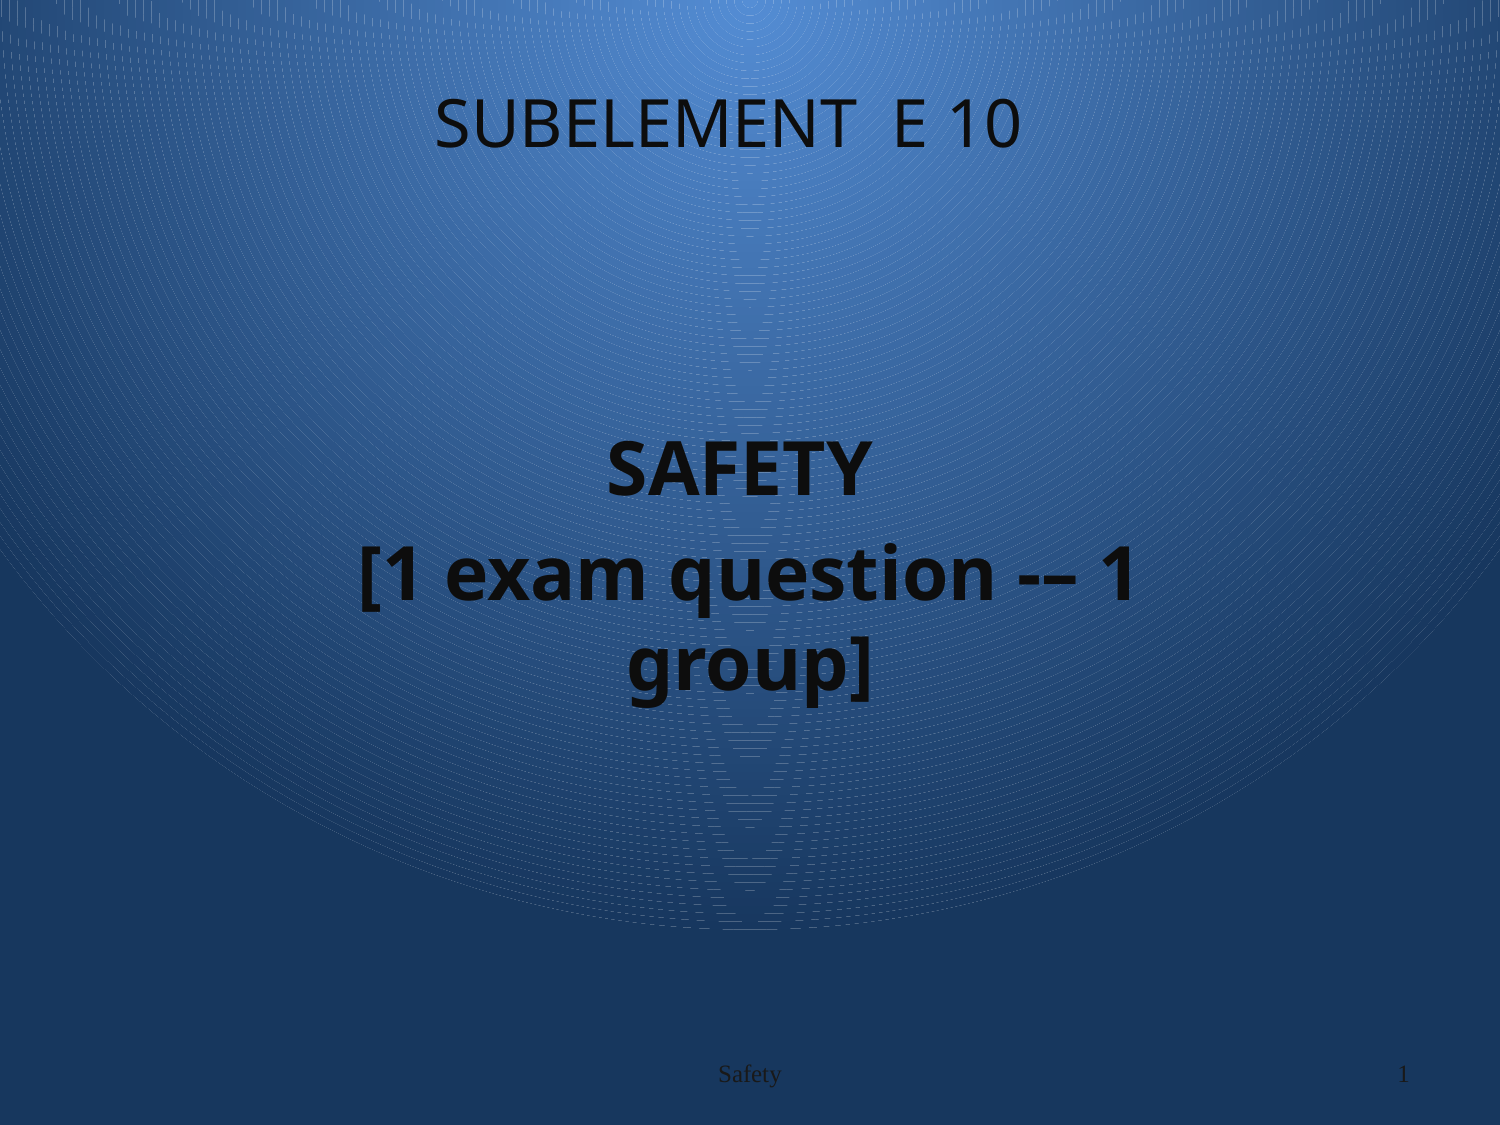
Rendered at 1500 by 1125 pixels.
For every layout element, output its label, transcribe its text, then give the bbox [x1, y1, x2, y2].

slide_number 1 [1074, 1042, 1425, 1103]
title SUBELEMENT E 10 [99, 0, 1375, 242]
footer Safety [512, 1042, 988, 1103]
subtitle SAFETY [1 exam question -– 1 group] [225, 412, 1275, 1013]
